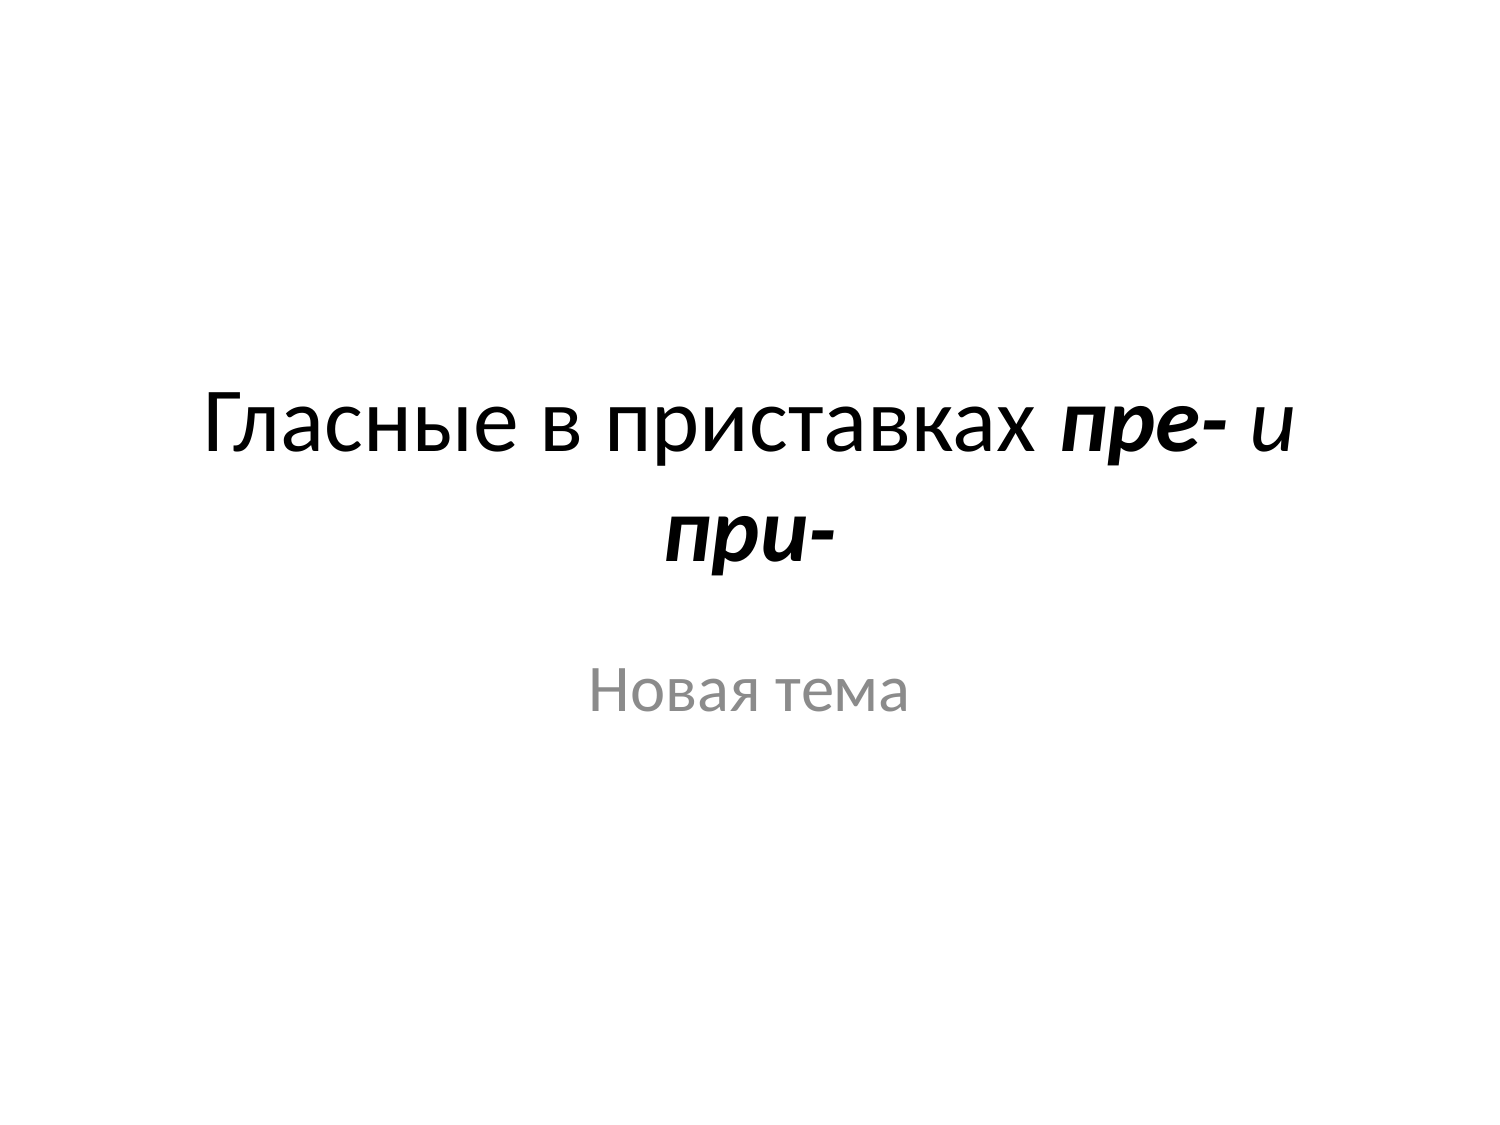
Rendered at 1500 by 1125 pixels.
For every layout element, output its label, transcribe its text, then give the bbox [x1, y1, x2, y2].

title Гласные в приставках пре- и при- [112, 349, 1388, 591]
subtitle Новая тема [225, 637, 1275, 925]
